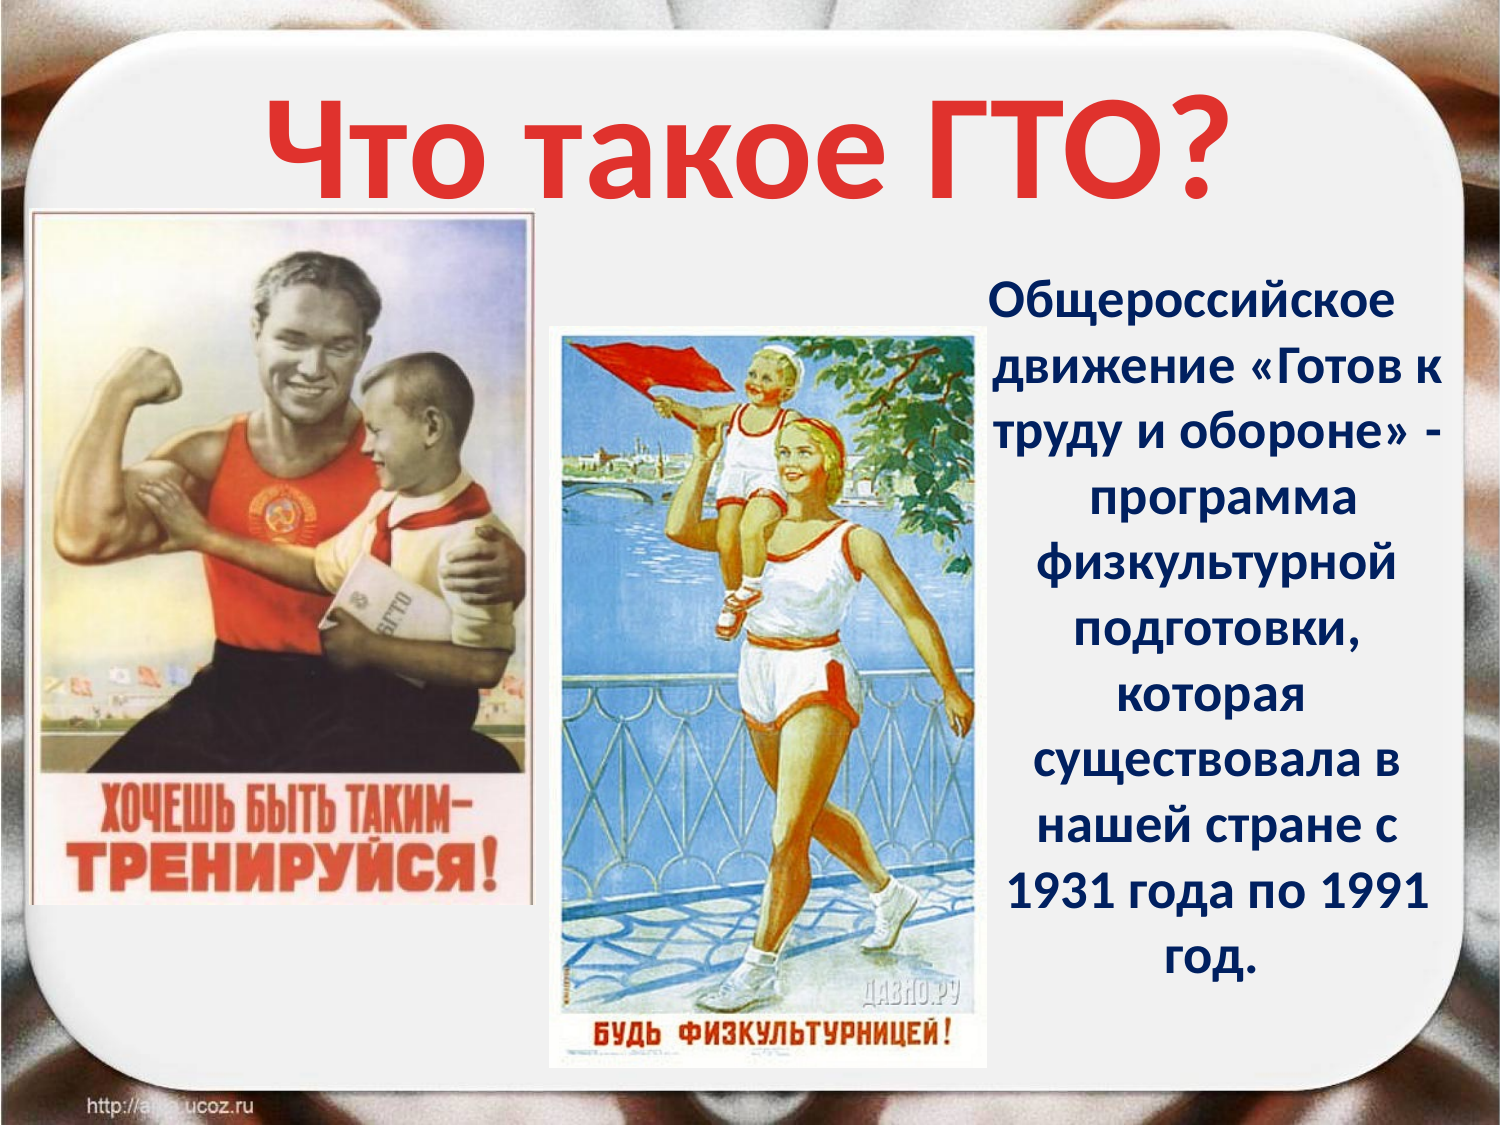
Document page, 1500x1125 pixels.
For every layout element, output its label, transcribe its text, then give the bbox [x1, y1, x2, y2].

picture [0, 0, 1500, 1125]
list Общероссийское движение «Готов к труду и обороне» - программа физкультурной подготовки, которая существовала в нашей стране с 1931 года по 1991 год. [927, 255, 1459, 1005]
title Что такое ГТО? [75, 45, 1425, 233]
